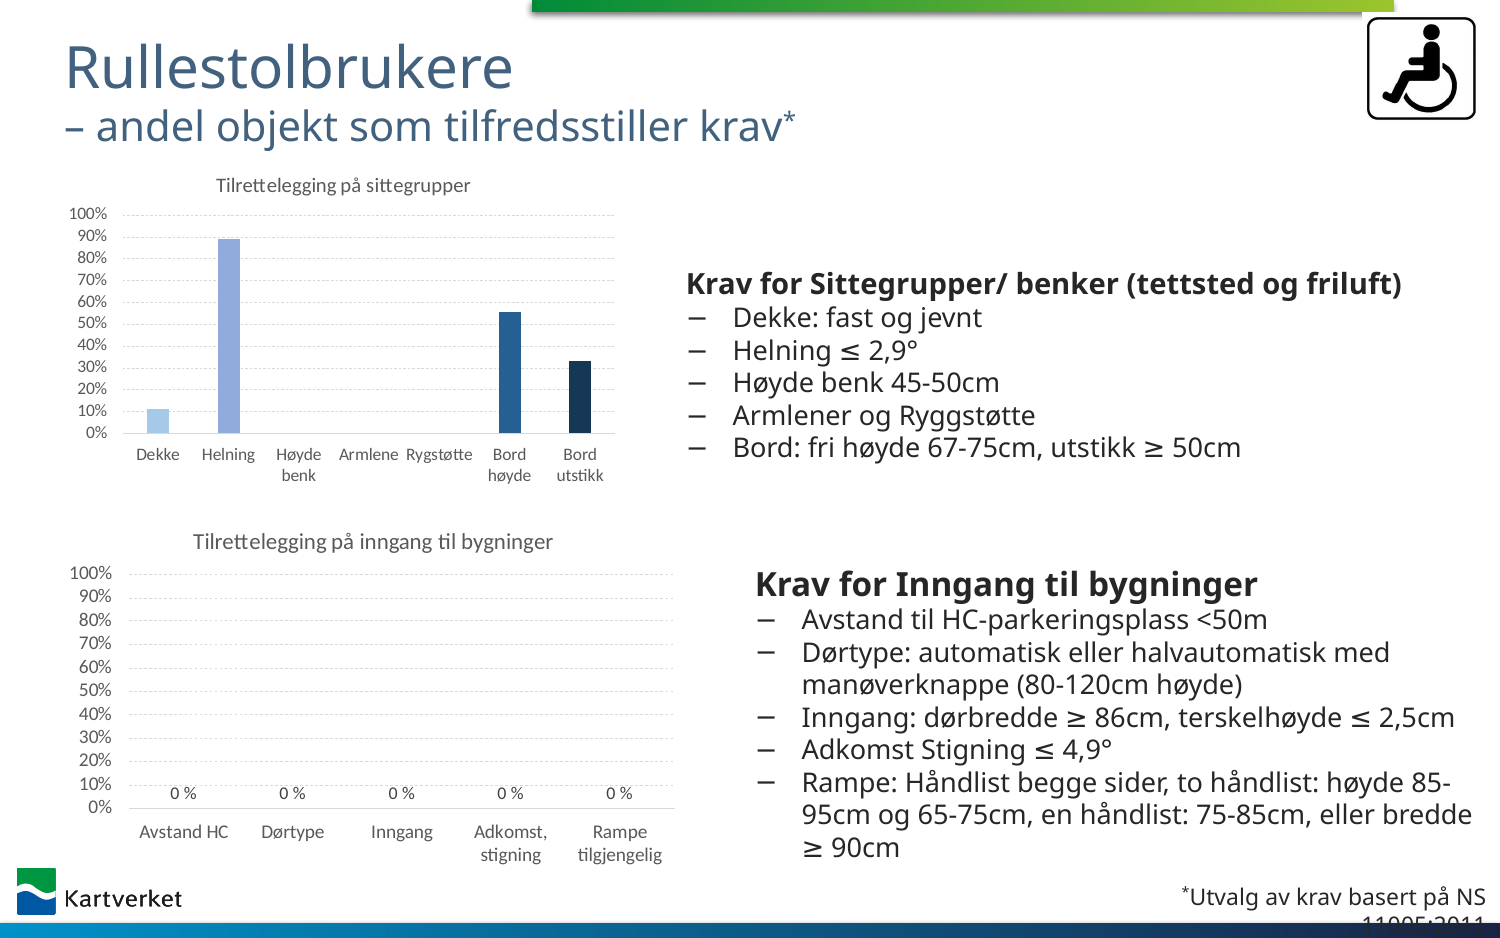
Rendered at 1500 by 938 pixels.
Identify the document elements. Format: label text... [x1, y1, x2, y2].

text_box Krav for Sittegrupper/ benker (tettsted og friluft) Dekke: fast og jevnt Helning ≤ 2,9° Høyde benk 45-50cm Armlener og Ryggstøtte Bord: fri høyde 67-75cm, utstikk ≥ 50cm [670, 258, 1418, 471]
picture [62, 520, 685, 874]
picture [62, 166, 625, 492]
text_box Rullestolbrukere – andel objekt som tilfredsstiller krav* [49, 25, 1431, 158]
text_box Krav for Inngang til bygninger Avstand til HC-parkeringsplass <50m Dørtype: automatisk eller halvautomatisk med manøverknappe (80-120cm høyde) Inngang: dørbredde ≥ 86cm, terskelhøyde ≤ 2,5cm Adkomst Stigning ≤ 4,9° Rampe: Håndlist begge sider, to håndlist: høyde 85-95cm og 65-75cm, en håndlist: 75-85cm, eller bredde ≥ 90cm [740, 555, 1491, 870]
text_box *Utvalg av krav basert på NS 11005:2011 [1068, 873, 1500, 938]
picture [1362, 12, 1481, 126]
